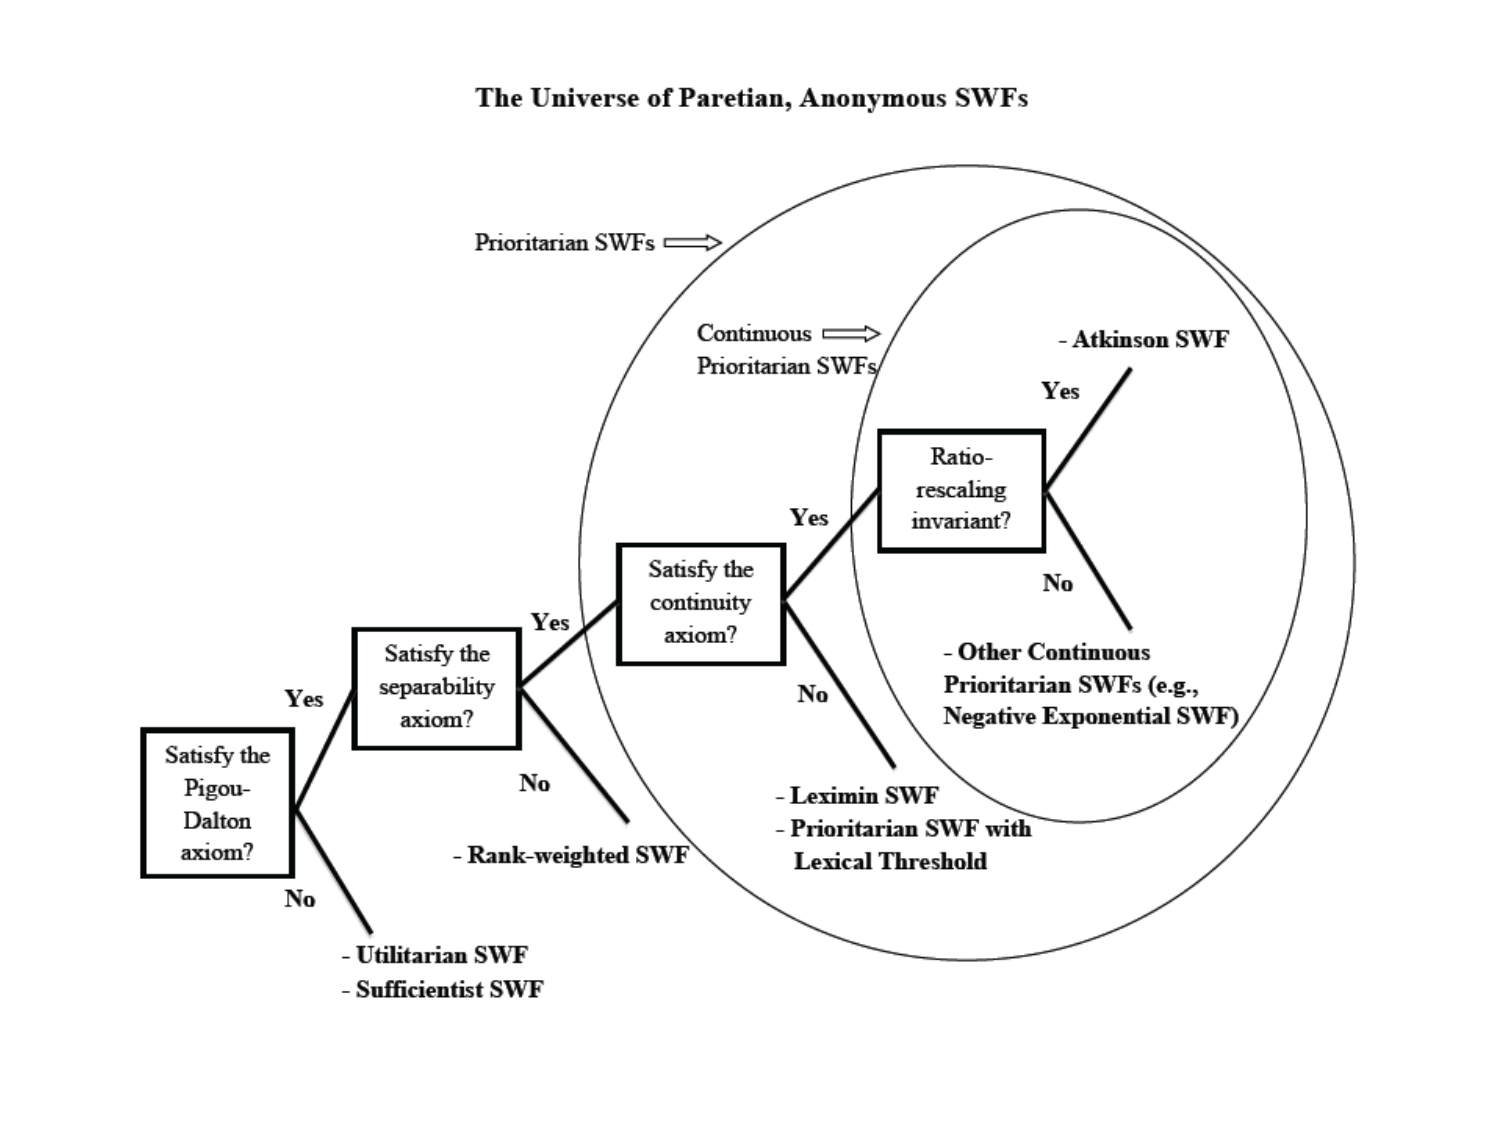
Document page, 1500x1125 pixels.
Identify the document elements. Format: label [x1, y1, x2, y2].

picture [128, 70, 1372, 1055]
